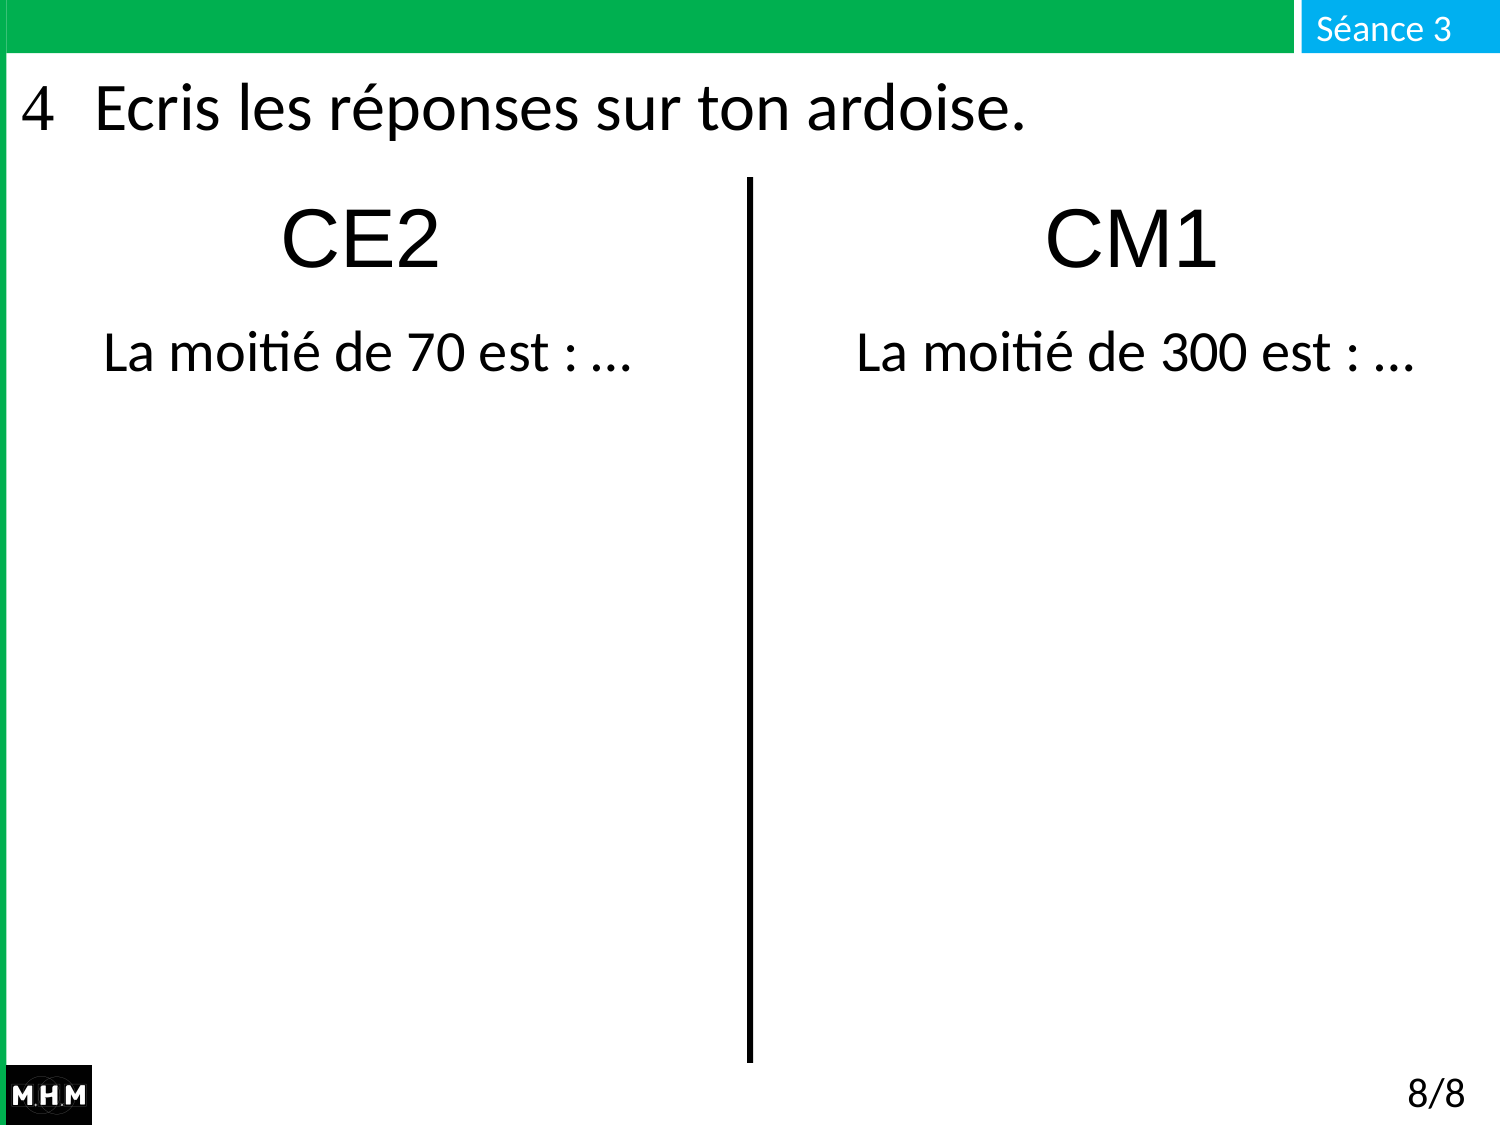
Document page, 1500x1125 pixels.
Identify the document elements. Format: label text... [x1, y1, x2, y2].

text_box La moitié de 300 est : … [841, 236, 1430, 436]
text_box La moitié de 70 est : … [88, 236, 648, 436]
picture [6, 1065, 92, 1125]
title Ecris les réponses sur ton ardoise. [79, 64, 1374, 153]
list 8/8 [1373, 1064, 1500, 1125]
text_box CE2 CM1 [265, 177, 1241, 285]
